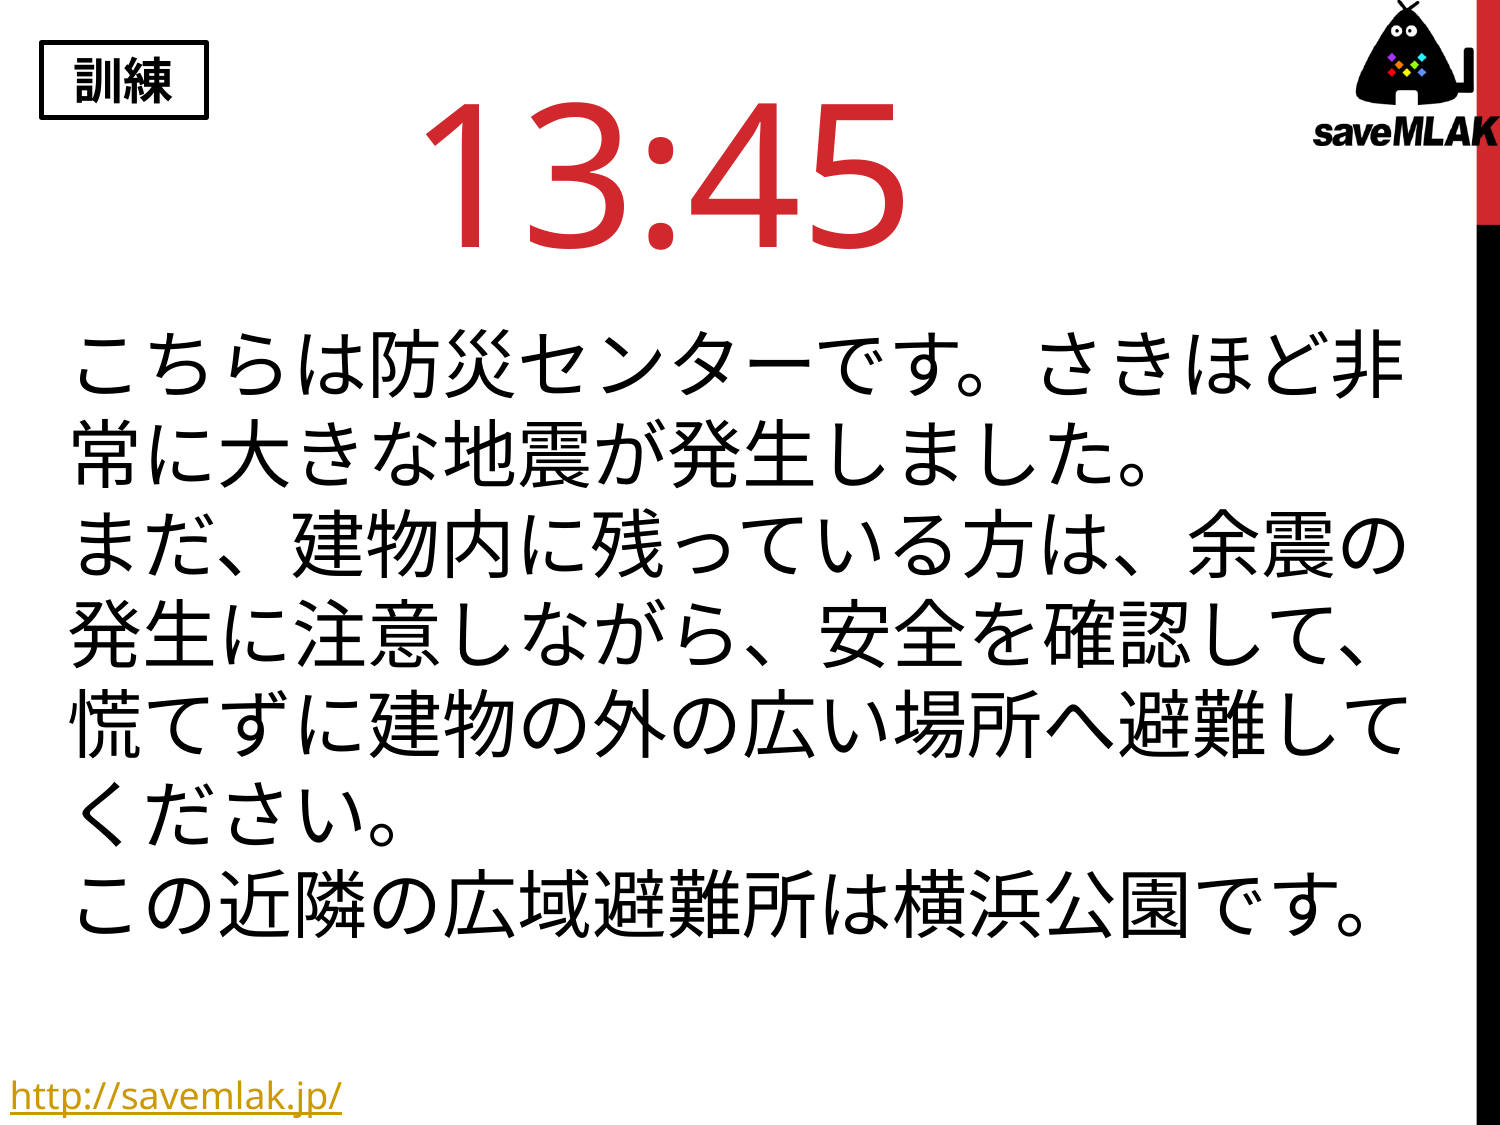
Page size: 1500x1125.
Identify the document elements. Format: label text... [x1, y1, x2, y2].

text_box こちらは防災センターです。さきほど非常に大きな地震が発生しました。 まだ、建物内に残っている方は、余震の発生に注意しながら、安全を確認して、慌てずに建物の外の広い場所へ避難してください。 この近隣の広域避難所は横浜公園です。 [28, 310, 1453, 956]
text_box 訓練 [41, 42, 207, 118]
text_box http://savemlak.jp/ [0, 1064, 358, 1125]
text_box 13:45 [42, 40, 1281, 114]
picture [1313, 0, 1500, 146]
